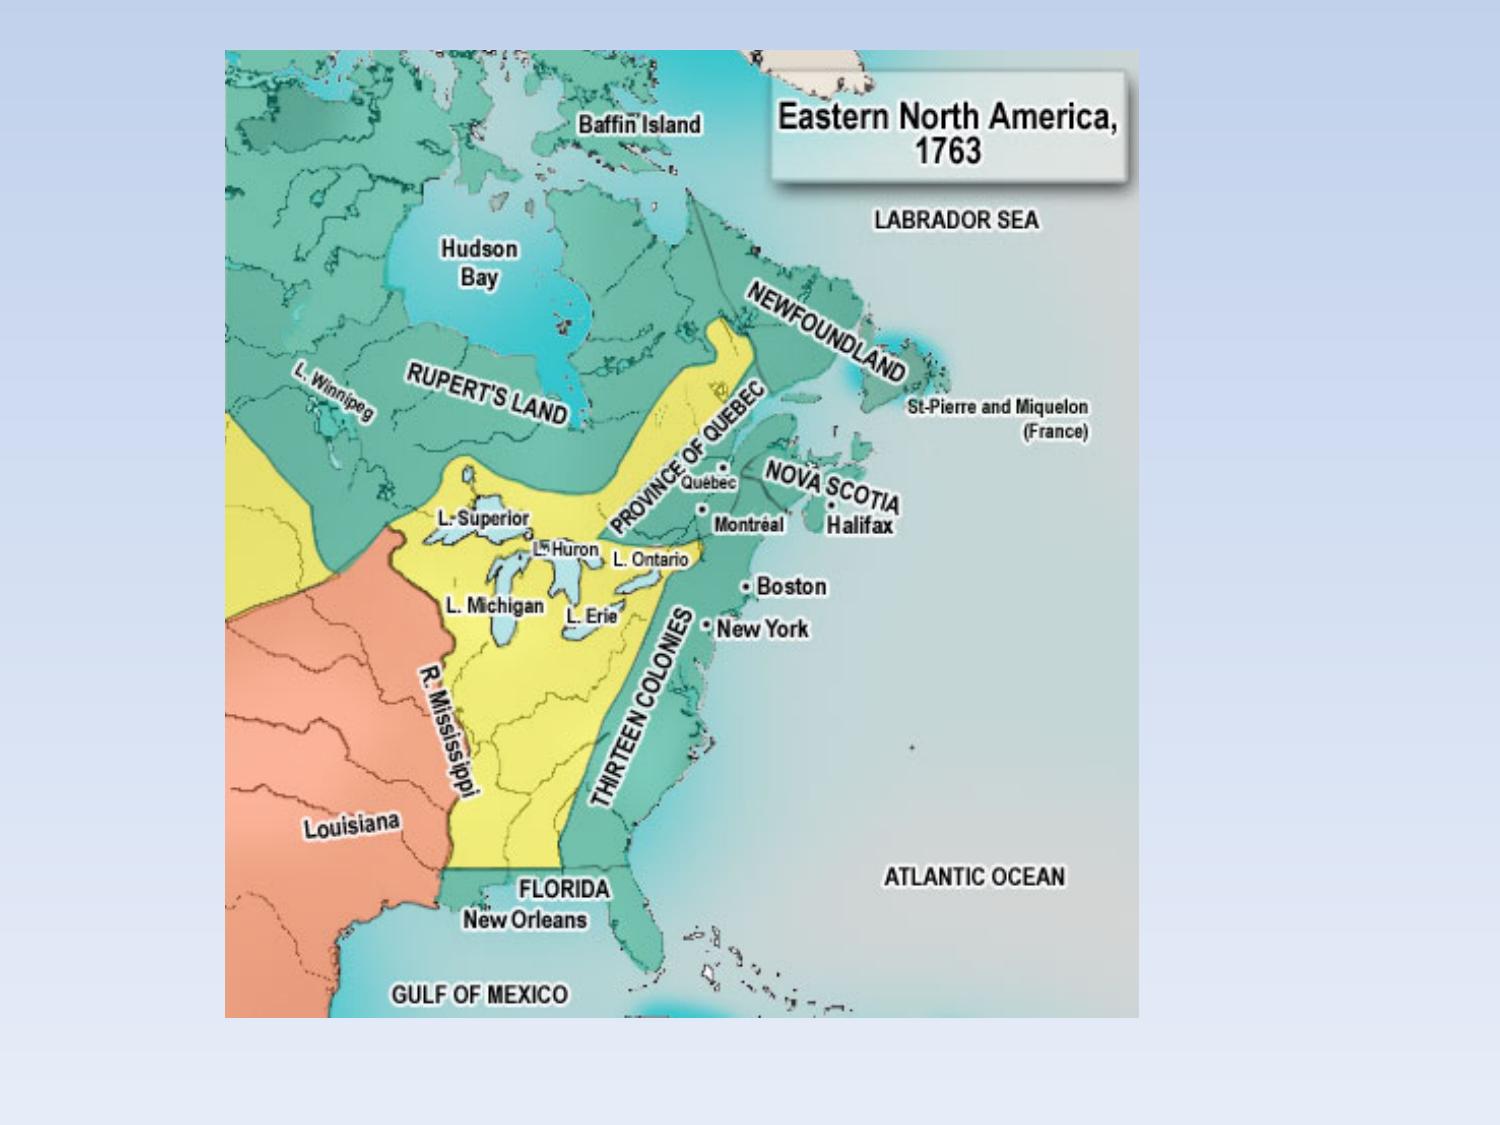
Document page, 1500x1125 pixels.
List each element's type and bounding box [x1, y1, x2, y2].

picture [224, 50, 1140, 1018]
